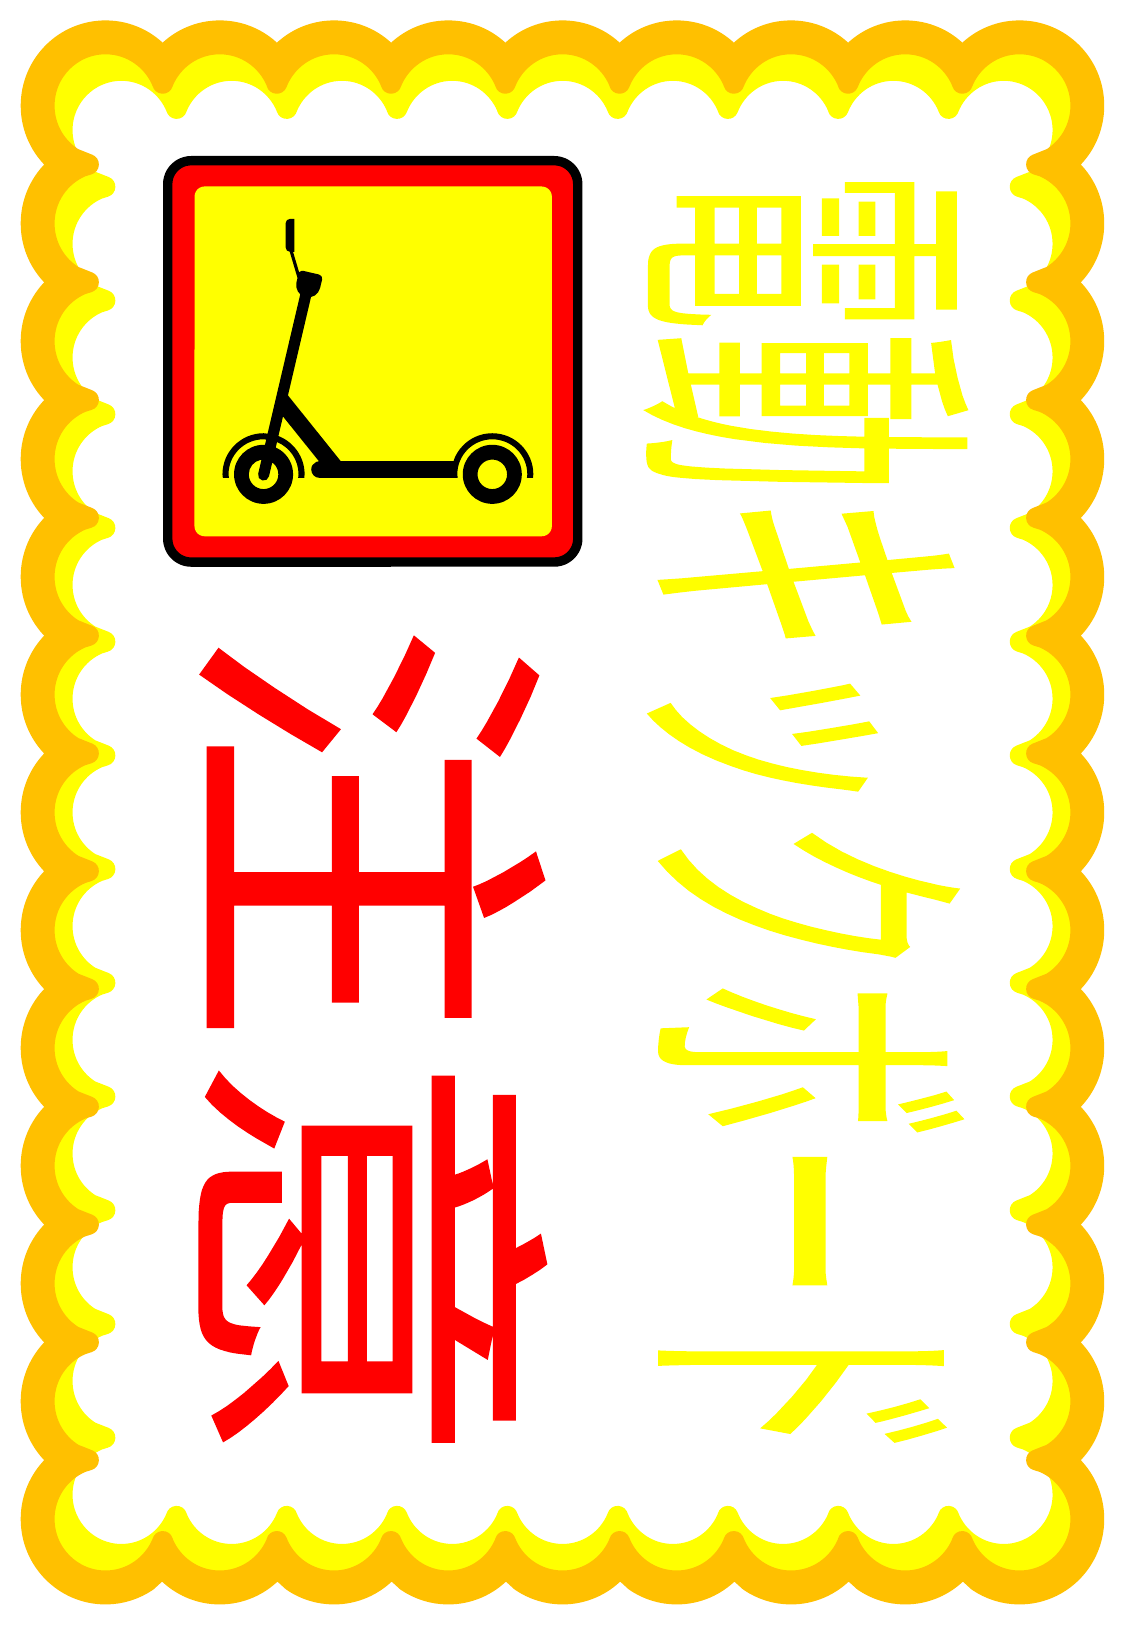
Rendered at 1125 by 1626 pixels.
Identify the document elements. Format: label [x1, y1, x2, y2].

text_box [48, 1473, 1077, 1570]
text_box [47, 519, 108, 1105]
text_box [1018, 1353, 1077, 1454]
text_box [29, 28, 1096, 1597]
text_box [47, 1232, 108, 1338]
text_box [47, 1111, 108, 1221]
text_box [48, 55, 1077, 151]
text_box [47, 287, 108, 392]
text_box [167, 160, 579, 563]
text_box [1018, 287, 1078, 392]
text_box [1018, 1232, 1078, 1338]
text_box [1018, 170, 1077, 271]
text_box [1018, 1111, 1078, 1221]
text_box [48, 170, 108, 271]
text_box [1018, 519, 1078, 1105]
text_box [47, 403, 108, 512]
text_box [1018, 403, 1078, 512]
text_box [48, 1353, 108, 1454]
